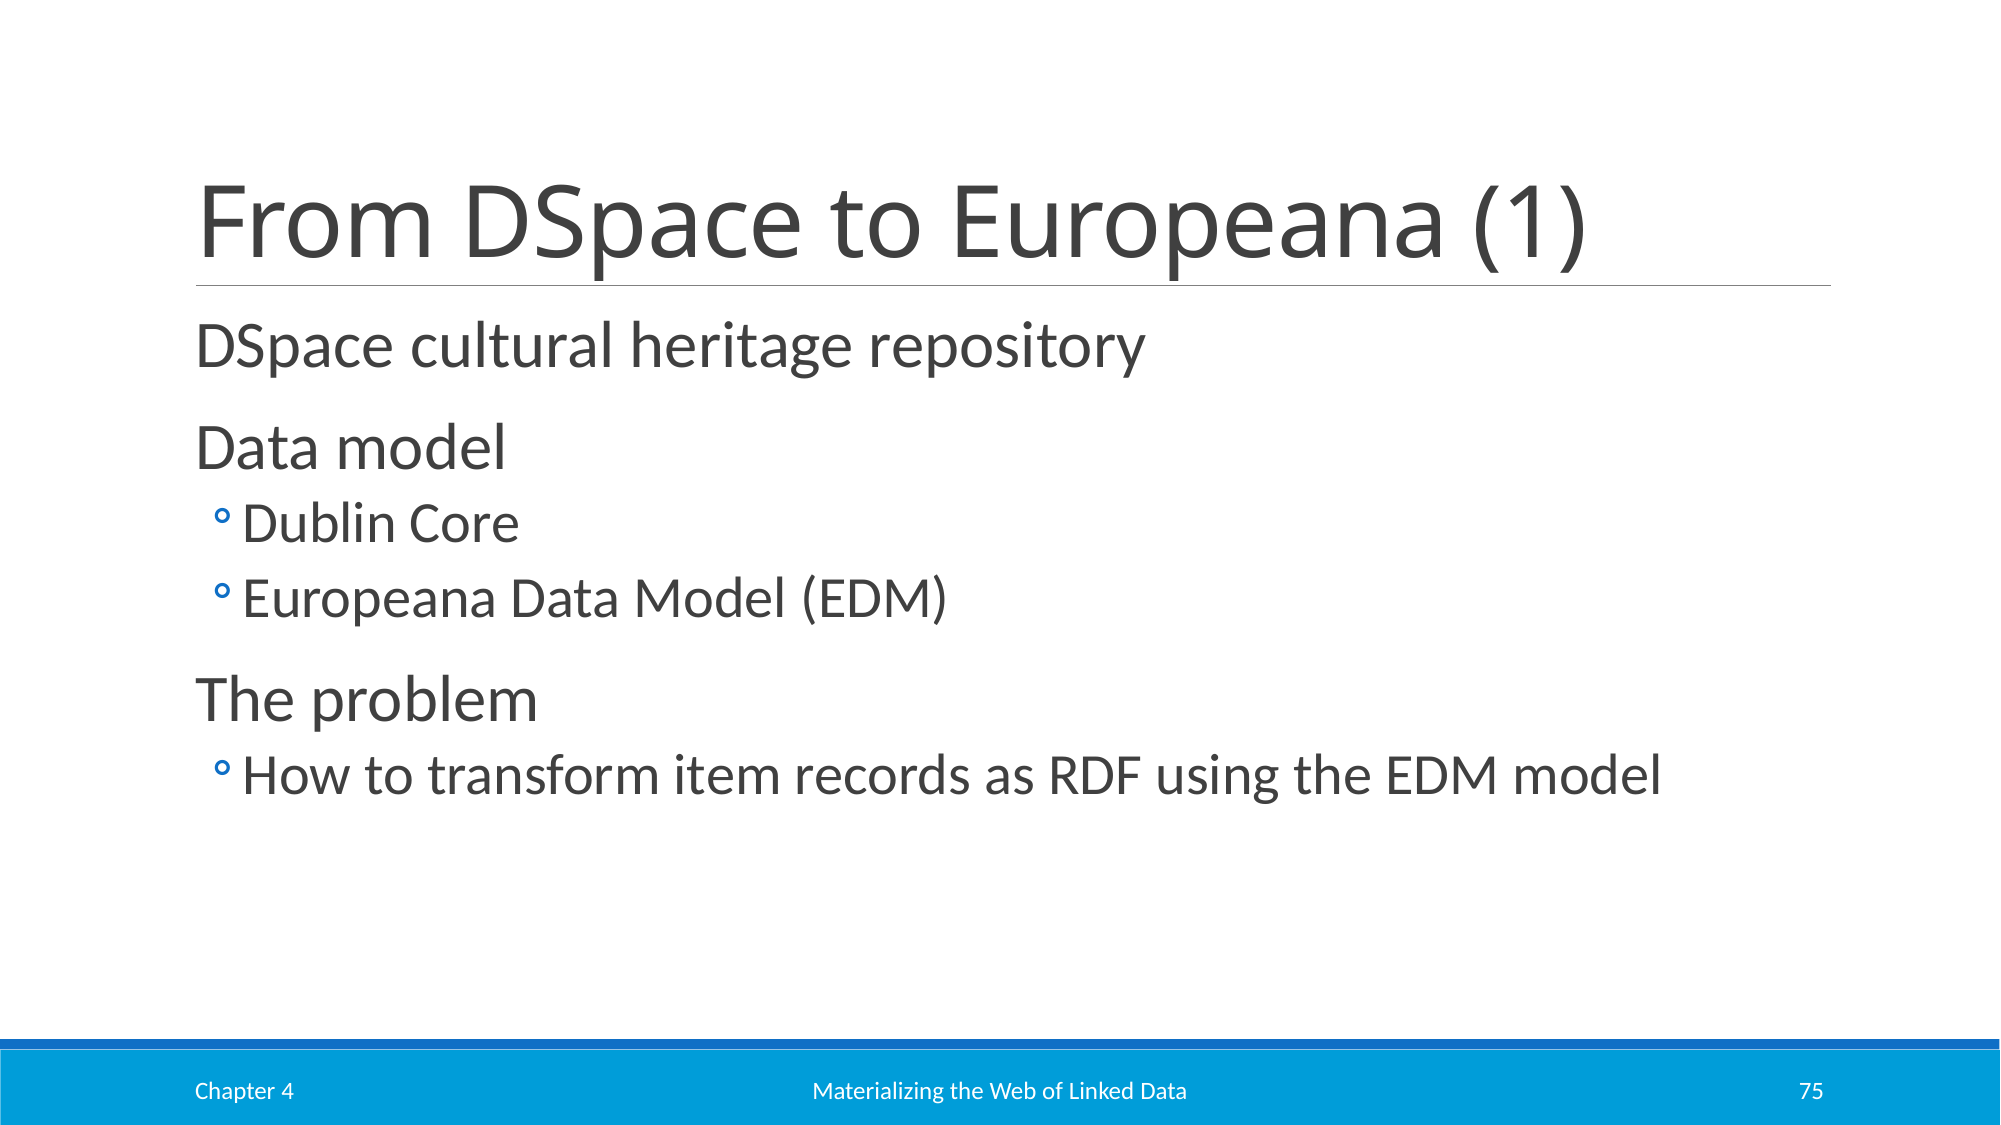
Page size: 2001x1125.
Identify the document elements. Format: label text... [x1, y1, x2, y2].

list DSpace cultural heritage repository Data model Dublin Core Europeana Data Model (EDM) The problem How to transform item records as RDF using the EDM model [180, 302, 1830, 963]
slide_number 75 [1624, 1059, 1840, 1120]
footer Materializing the Web of Linked Data [604, 1059, 1396, 1120]
slide_number Chapter 4 [180, 1059, 586, 1120]
title From DSpace to Europeana (1) [180, 47, 1830, 285]
